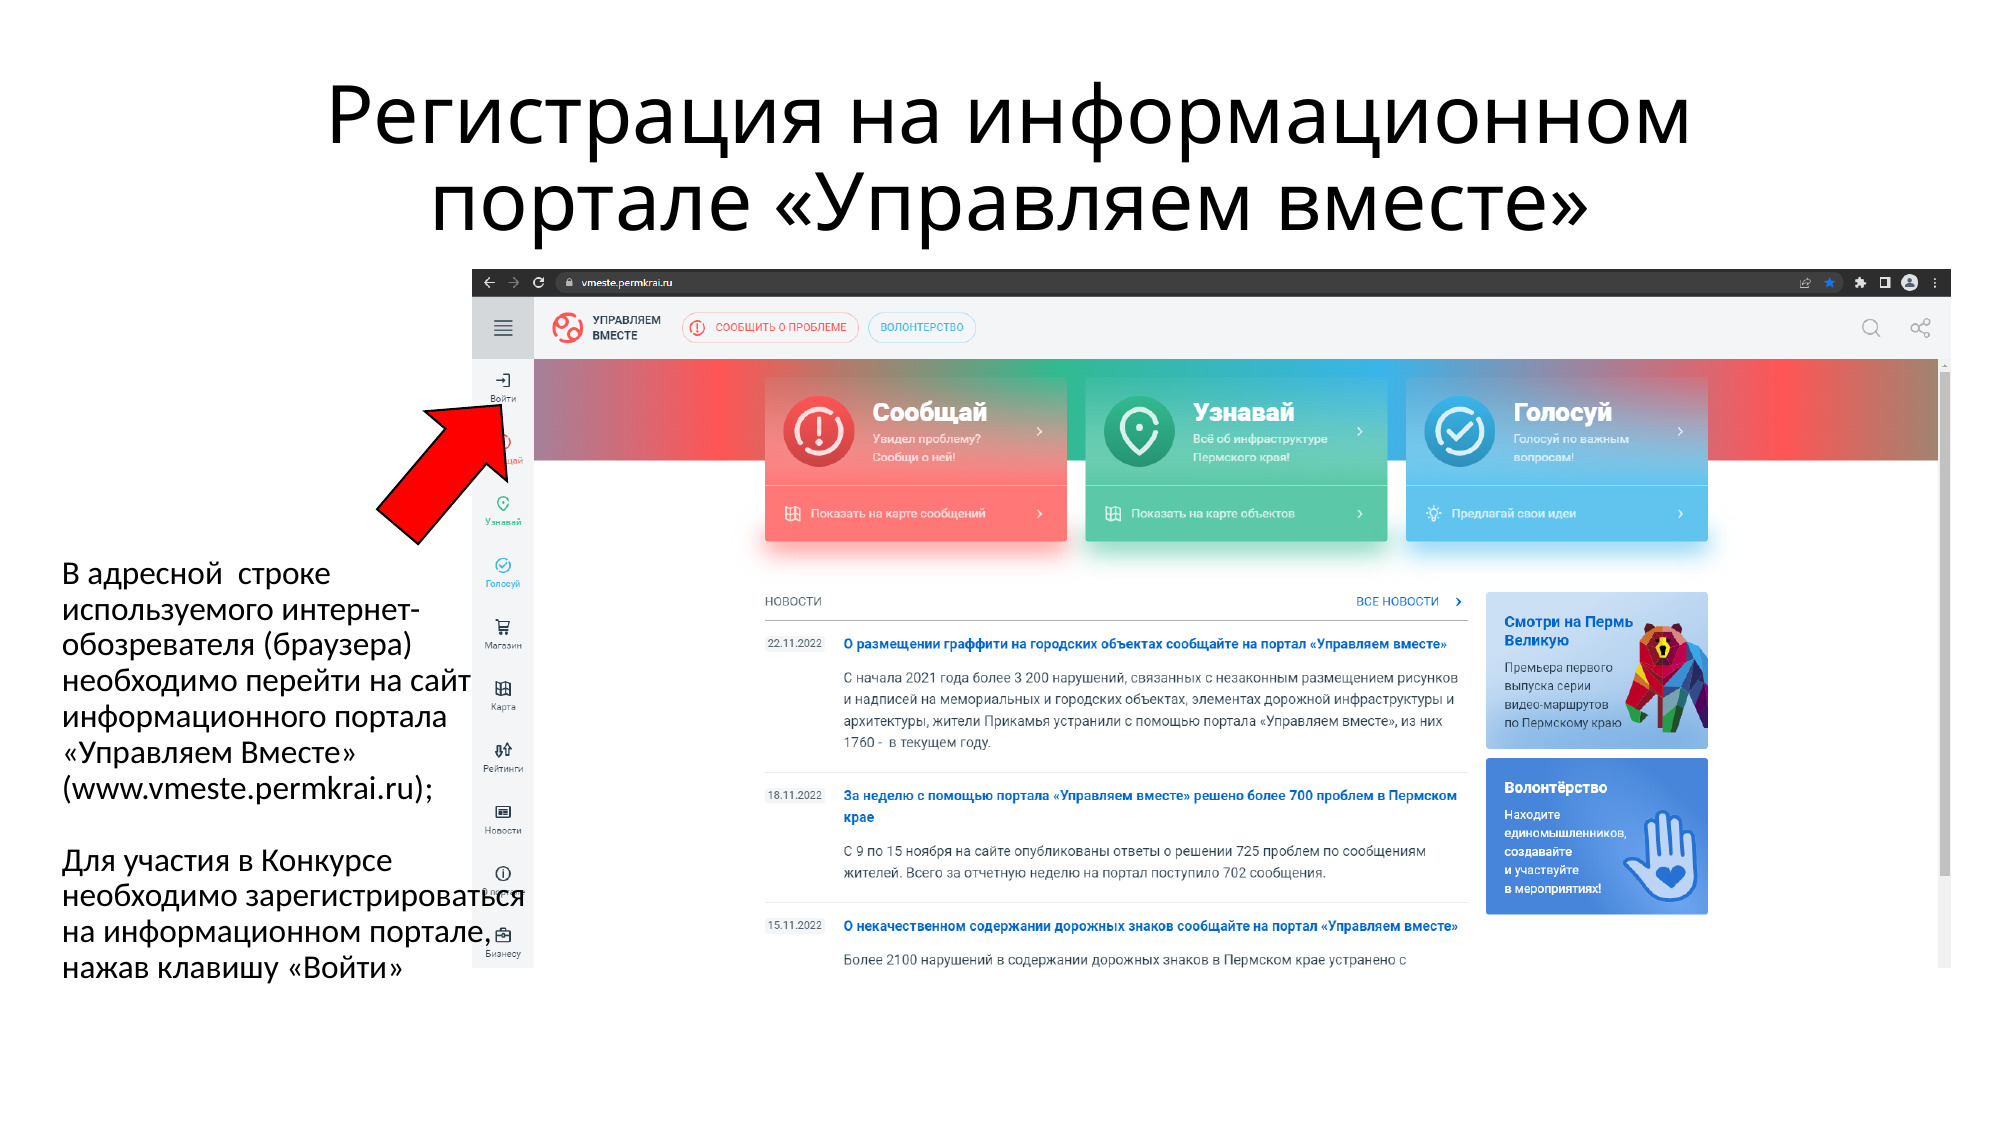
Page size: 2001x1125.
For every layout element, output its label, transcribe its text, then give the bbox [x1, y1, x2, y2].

title Регистрация на информационном портале «Управляем вместе» [305, 52, 1716, 270]
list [472, 269, 1951, 968]
text_box В адресной строке используемого интернет-обозревателя (браузера) необходимо перейти на сайт информационного портала «Управляем Вместе» (www.vmeste.permkrai.ru); Для участия в Конкурсе необходимо зарегистрироваться на информационном портале, нажав клавишу «Войти» [46, 495, 564, 1086]
text_box [387, 406, 472, 495]
